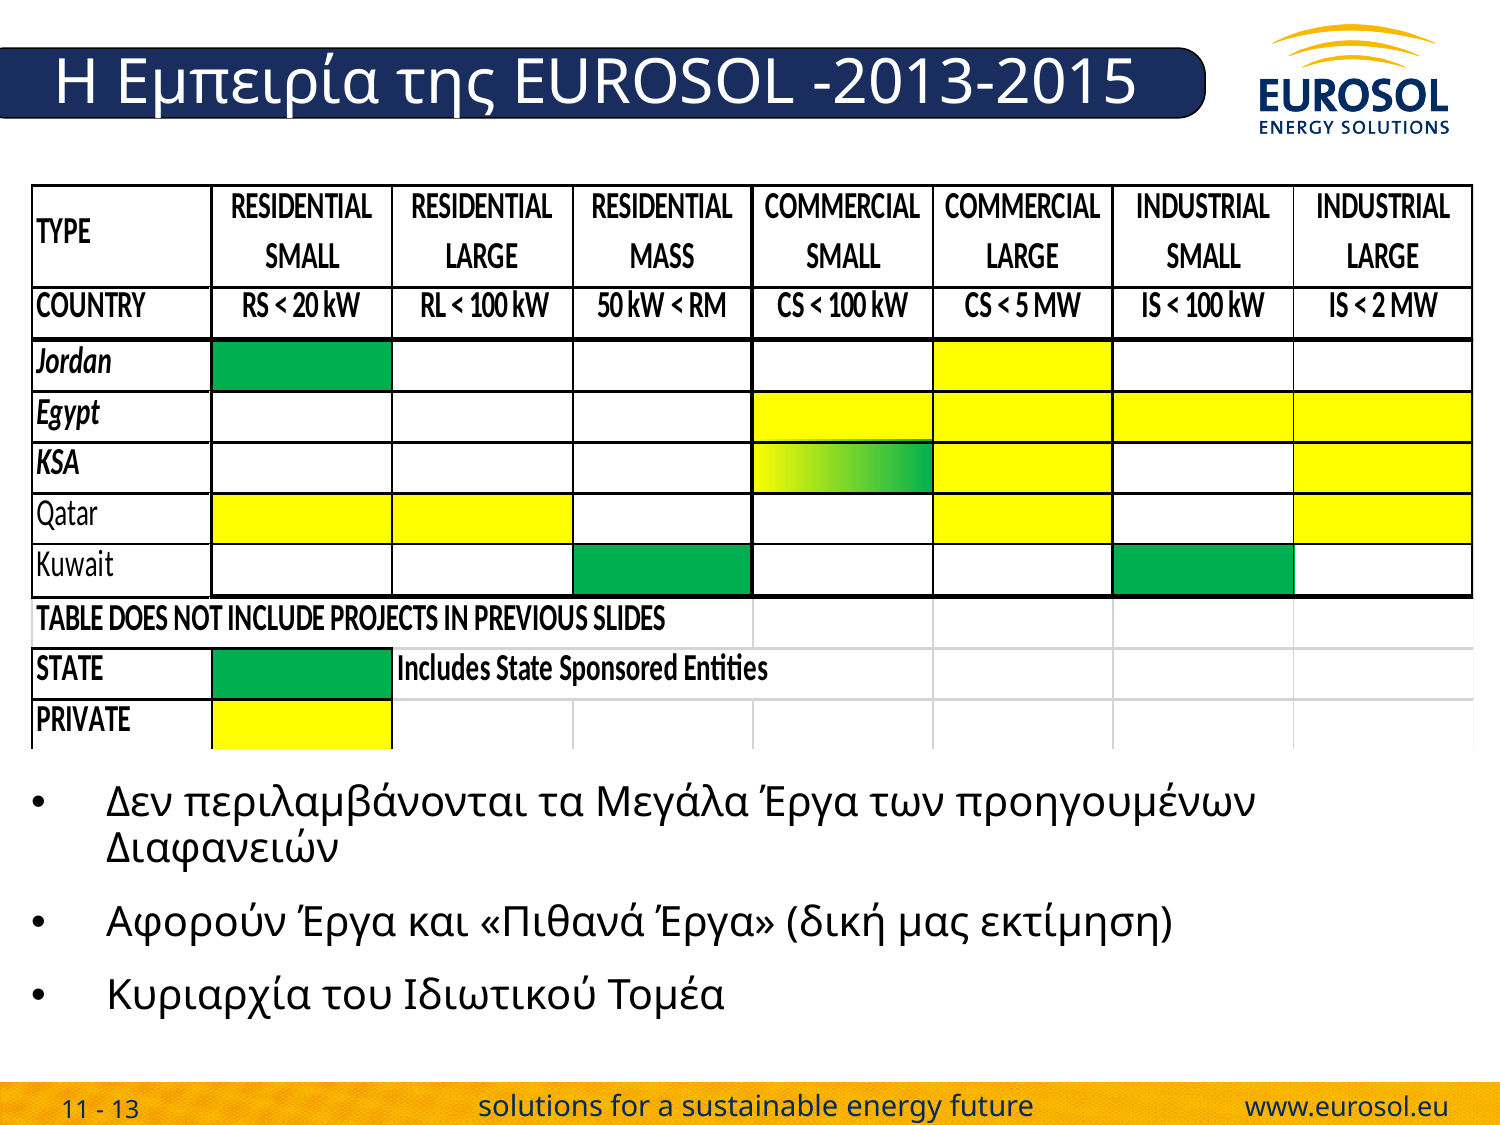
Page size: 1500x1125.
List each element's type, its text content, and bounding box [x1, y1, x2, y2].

picture [30, 184, 1476, 752]
title Η Εμπειρία της EUROSOL -2013-2015 [53, 42, 1152, 124]
picture [1258, 20, 1450, 134]
picture [0, 1082, 1500, 1125]
list Δεν περιλαμβάνονται τα Μεγάλα Έργα των προηγουμένων Διαφανειών Αφορούν Έργα και «Πιθανά Έργα» (δική μας εκτίμηση) Κυριαρχία του Ιδιωτικού Τομέα [31, 775, 1448, 1049]
